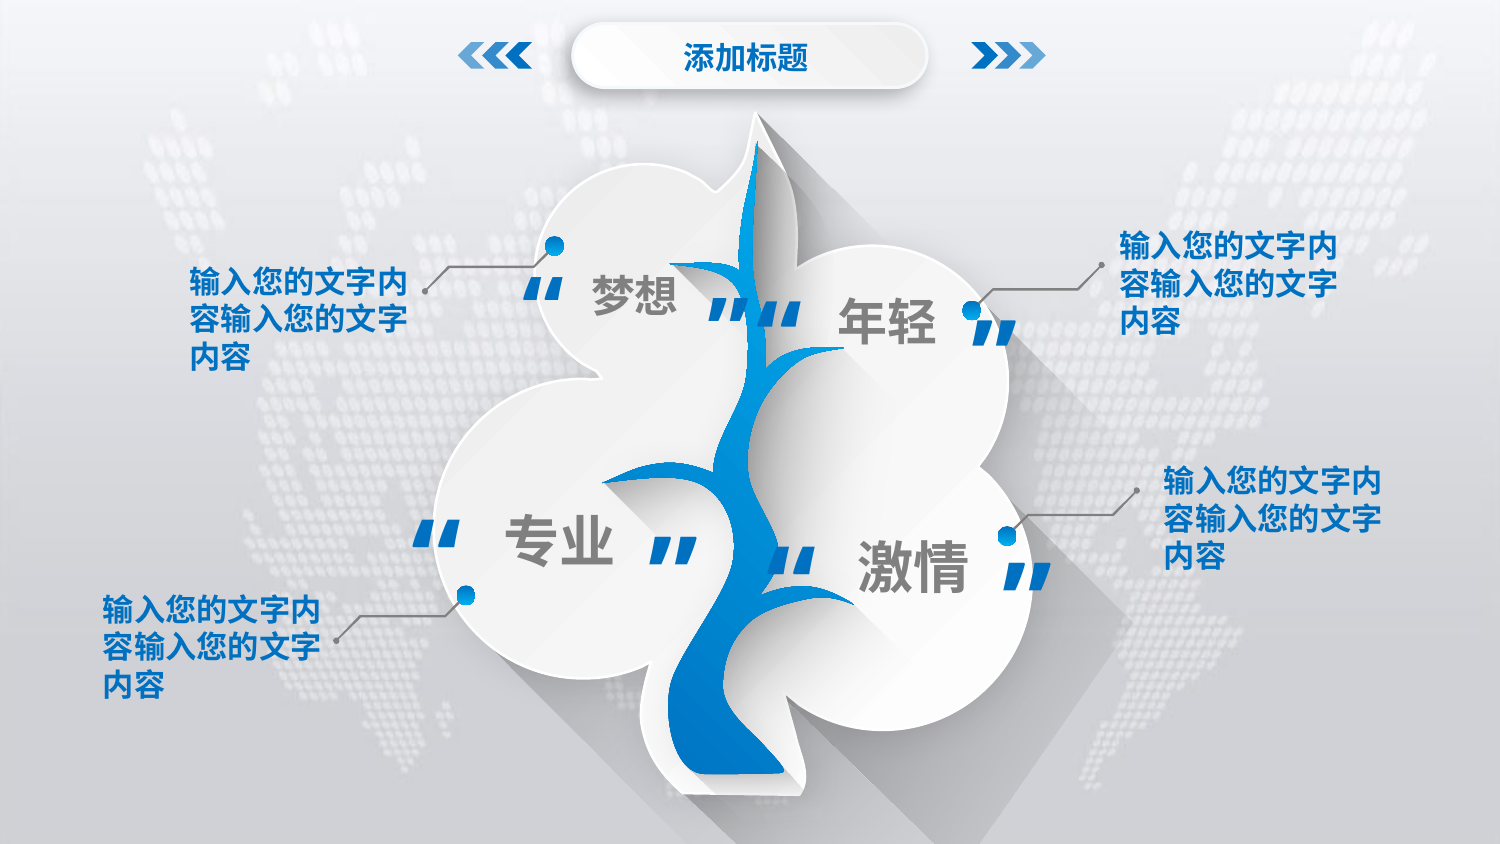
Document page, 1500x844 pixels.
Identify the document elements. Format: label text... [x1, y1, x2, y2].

text_box [570, 21, 930, 90]
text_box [333, 585, 476, 644]
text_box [421, 235, 565, 295]
text_box 添加标题 [617, 34, 876, 81]
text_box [720, 247, 1054, 401]
text_box 输入您的文字内容输入您的文字内容 [94, 585, 354, 707]
text_box 输入您的文字内容输入您的文字内容 [1207, 222, 1370, 344]
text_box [732, 483, 1087, 655]
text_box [962, 262, 1105, 321]
picture [0, 0, 1500, 844]
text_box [971, 41, 1046, 69]
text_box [997, 487, 1140, 547]
text_box 输入您的文字内容输入您的文字内容 [1207, 457, 1415, 578]
text_box 输入您的文字内容输入您的文字内容 [181, 257, 428, 379]
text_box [484, 231, 788, 368]
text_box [457, 41, 533, 69]
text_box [377, 457, 733, 628]
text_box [433, 111, 1202, 844]
